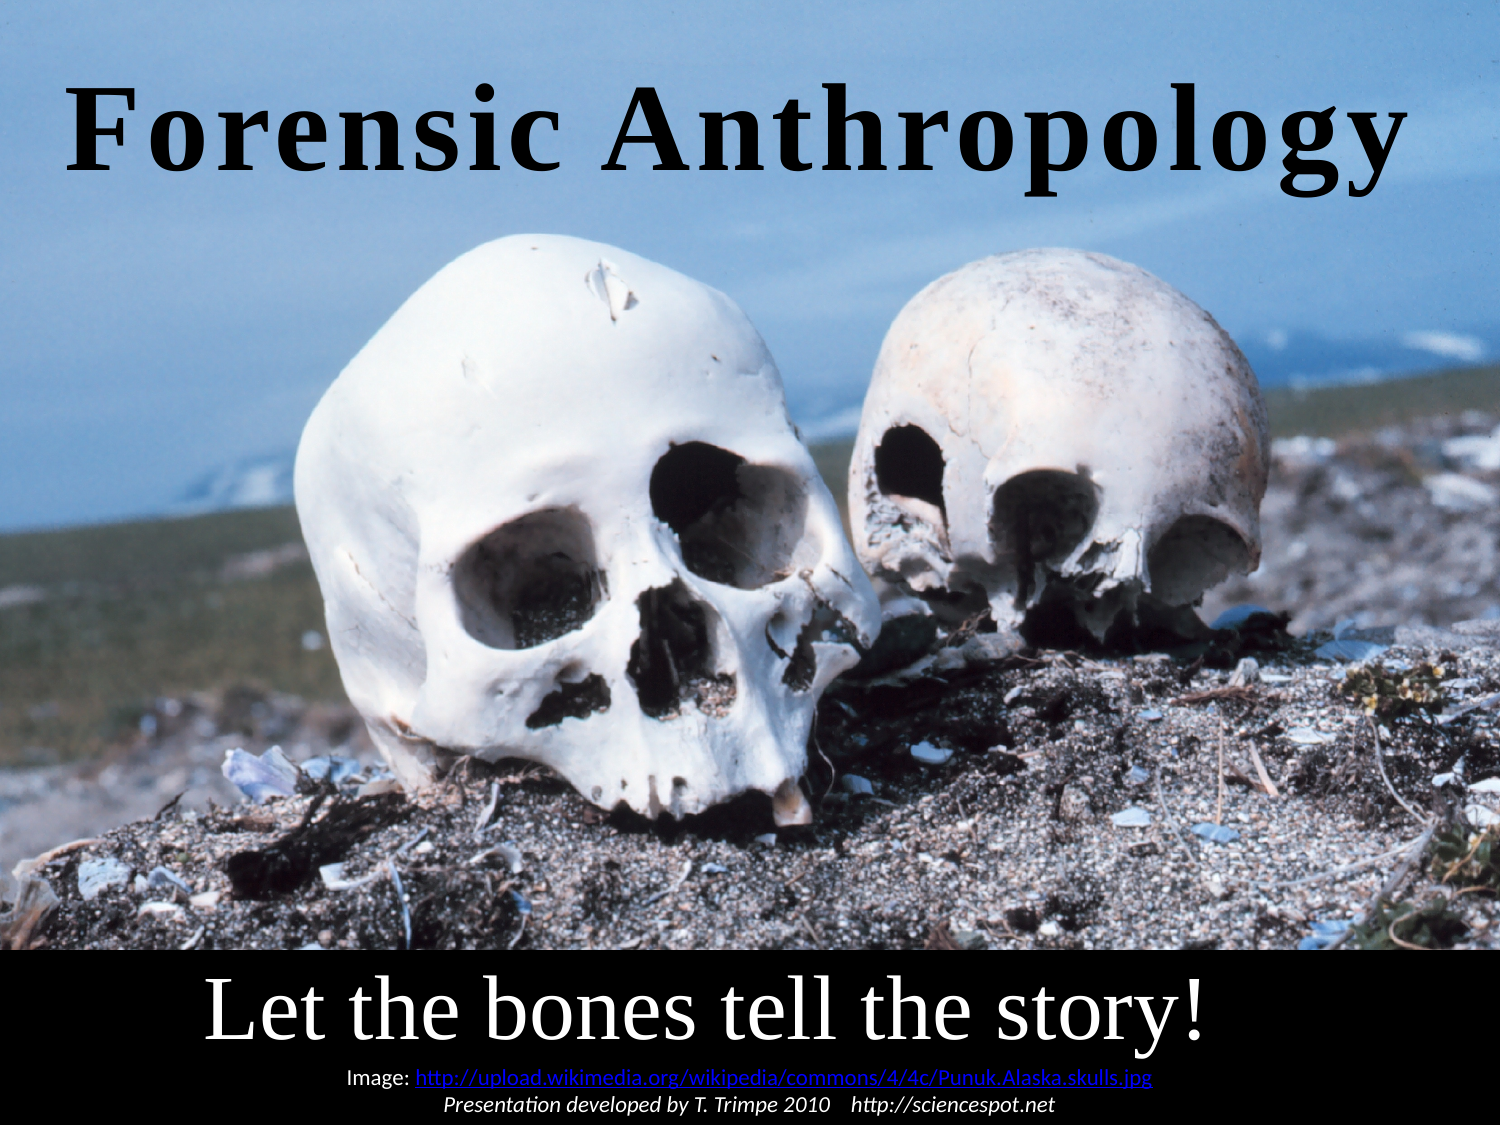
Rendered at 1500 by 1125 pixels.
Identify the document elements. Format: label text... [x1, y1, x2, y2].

text_box Let the bones tell the story! Image: http://upload.wikimedia.org/wikipedia/commons/4/4c/Punuk.Alaska.skulls.jpg Presentation developed by T. Trimpe 2010 http://sciencespot.net [37, 959, 1463, 1125]
picture [0, 0, 1500, 951]
